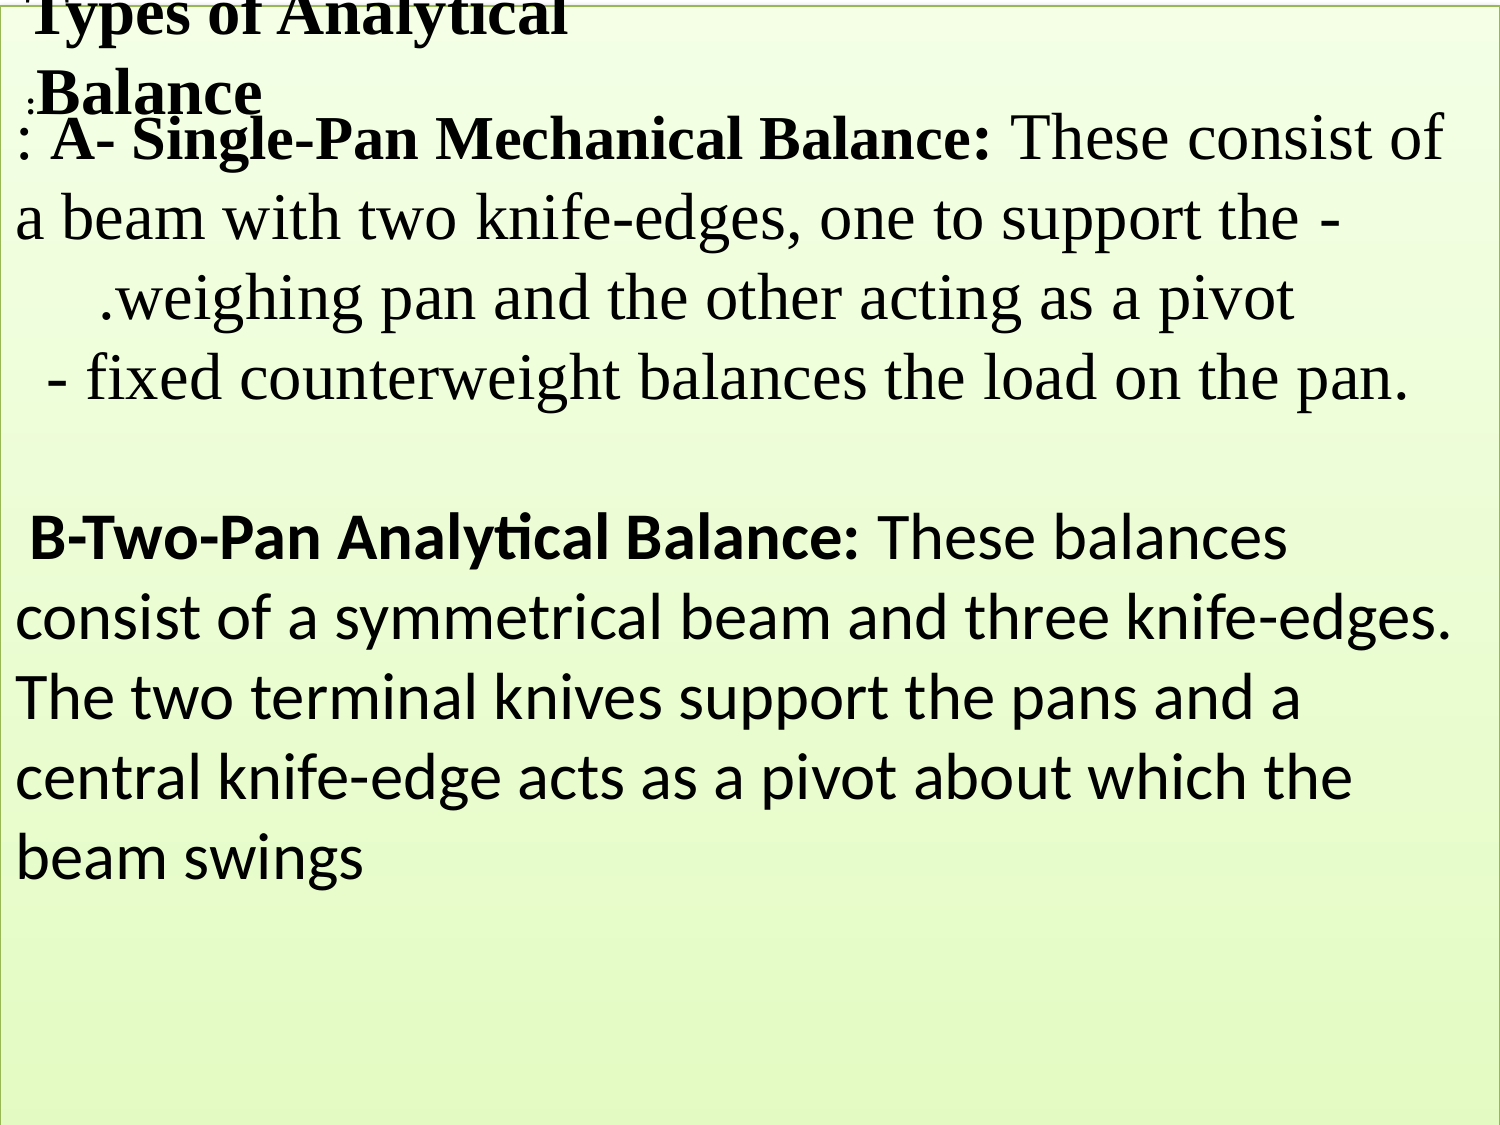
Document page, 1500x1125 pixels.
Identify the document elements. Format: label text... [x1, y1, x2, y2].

text_box Types of Analytical Balance: [10, 0, 840, 96]
text_box A- Single-Pan Mechanical Balance: These consist of : - a beam with two knife-edges, one to support the weighing pan and the other acting as a pivot. - fixed counterweight balances the load on the pan. B-Two-Pan Analytical Balance: These balances consist of a symmetrical beam and three knife-edges. The two terminal knives support the pans and a central knife-edge acts as a pivot about which the beam swings [0, 5, 1500, 1125]
